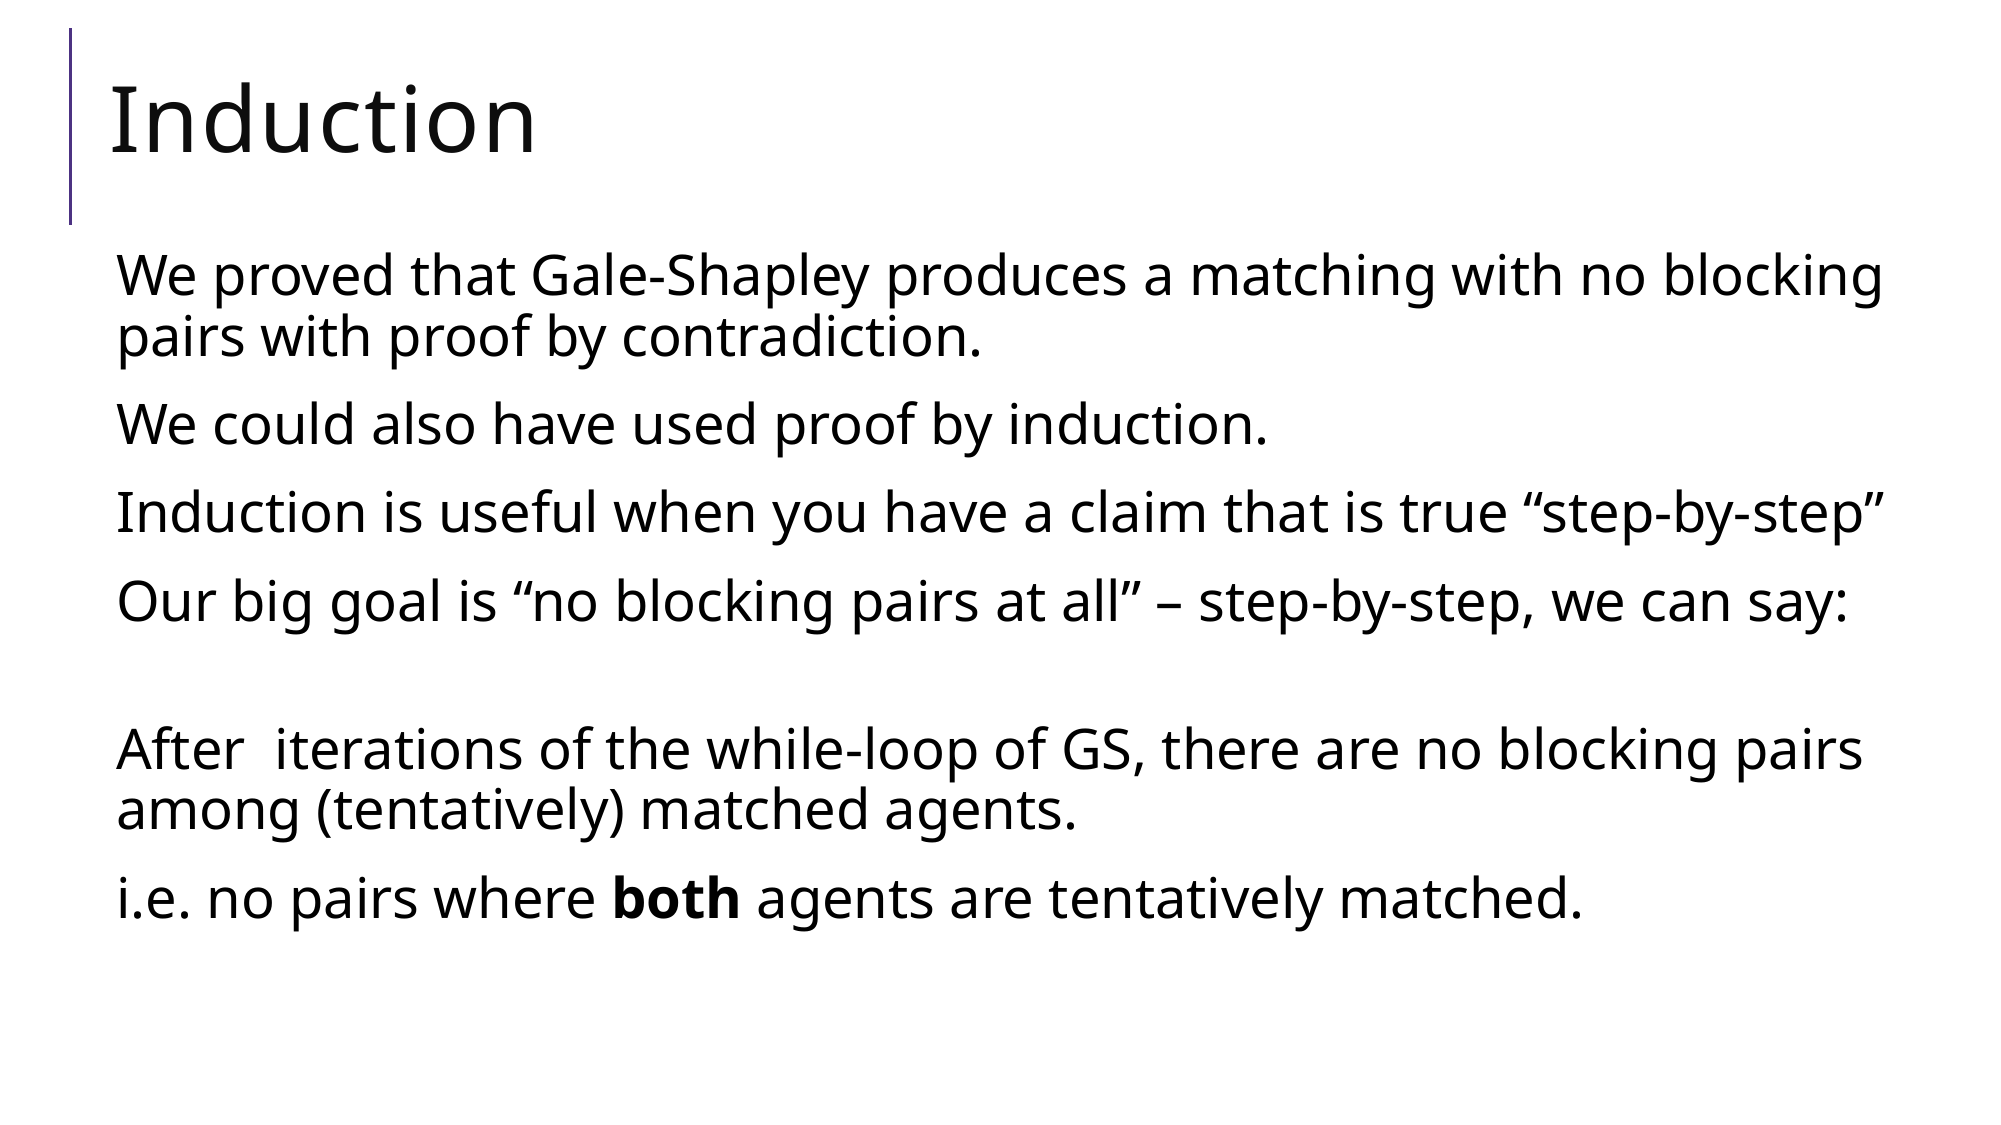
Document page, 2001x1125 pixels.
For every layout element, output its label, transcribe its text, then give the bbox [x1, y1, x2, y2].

title Induction [94, 43, 1930, 210]
